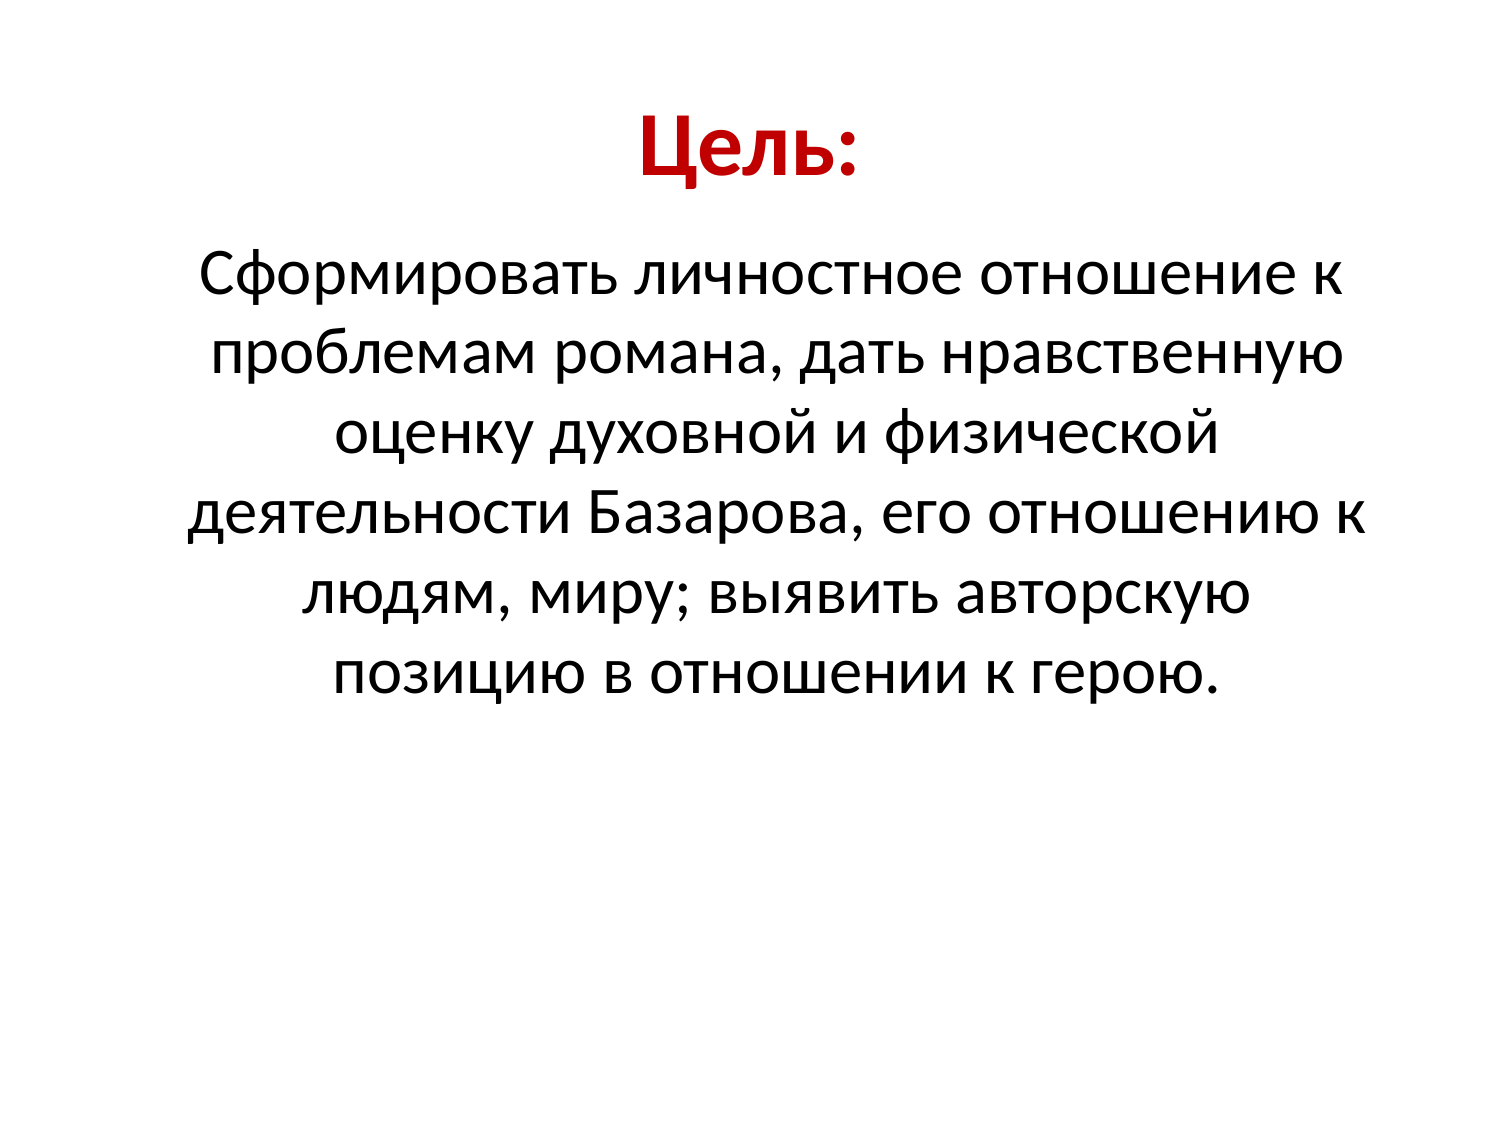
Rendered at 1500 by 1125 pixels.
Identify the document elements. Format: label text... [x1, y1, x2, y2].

list Сформировать личностное отношение к проблемам романа, дать нравственную оценку духовной и физической деятельности Базарова, его отношению к людям, миру; выявить авторскую позицию в отношении к герою. [112, 219, 1388, 1003]
title Цель: [75, 45, 1425, 233]
